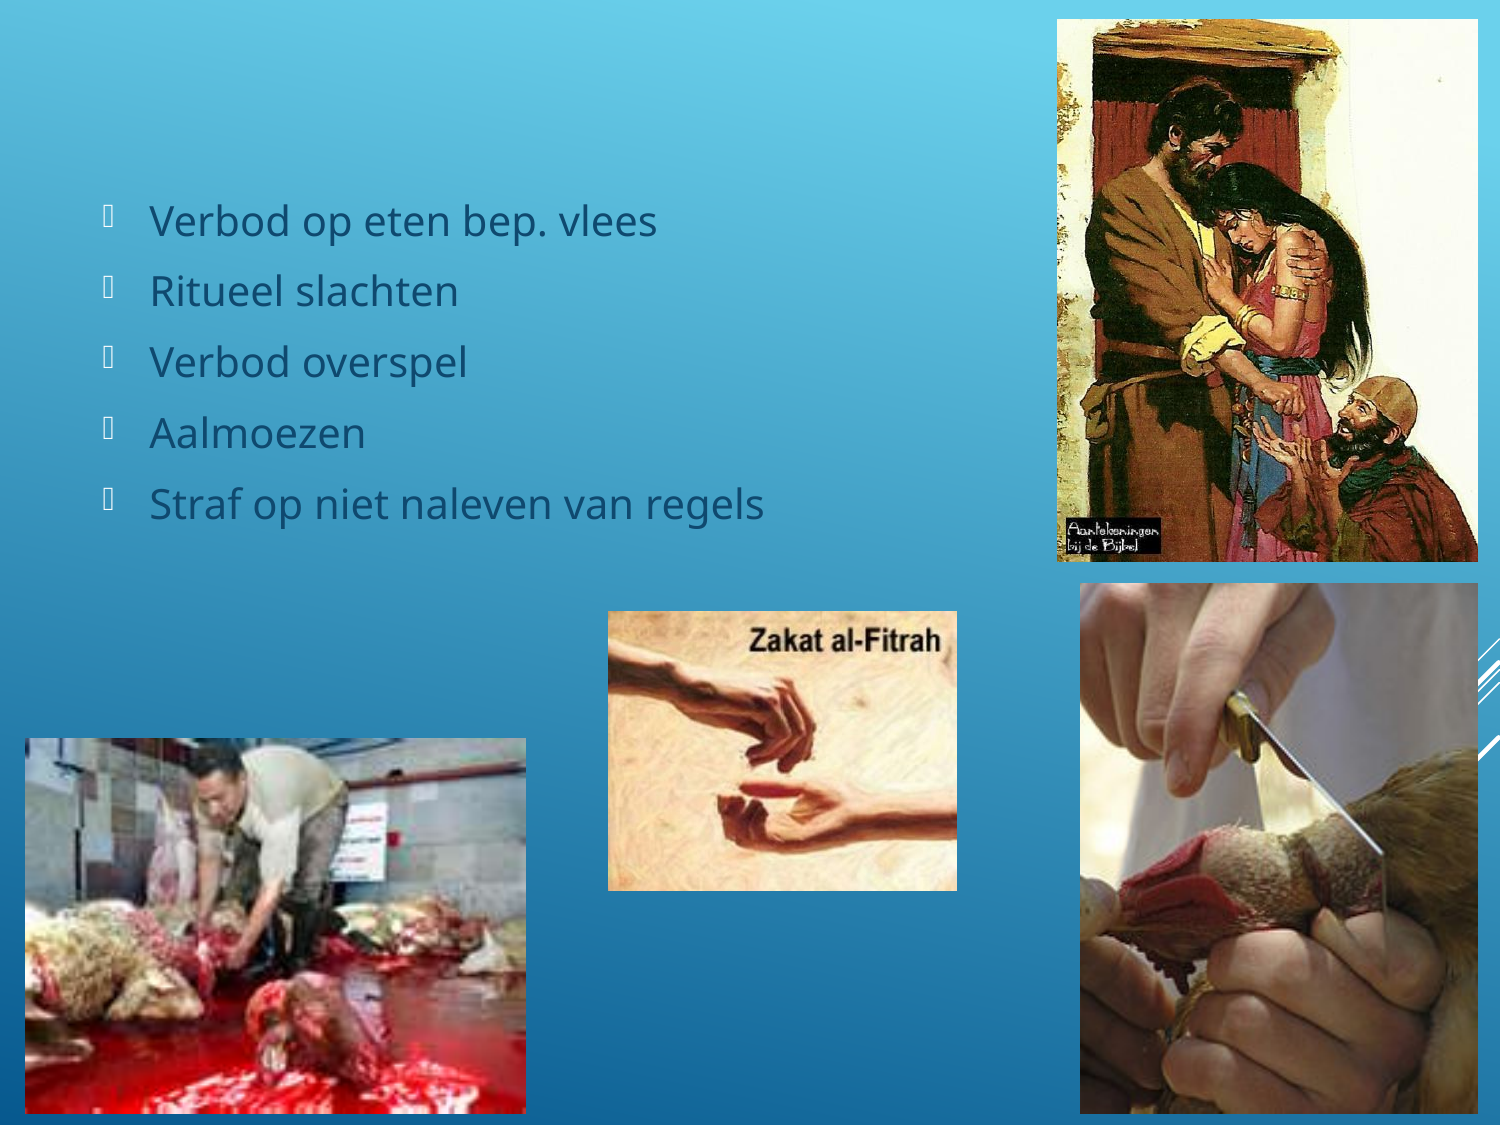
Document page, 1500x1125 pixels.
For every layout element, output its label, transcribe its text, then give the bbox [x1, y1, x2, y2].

title Wetten [526, 737, 1080, 988]
picture [1056, 18, 1479, 563]
picture [25, 737, 526, 1114]
picture [1080, 582, 1479, 1114]
list Verbod op eten bep. vlees Ritueel slachten Verbod overspel Aalmoezen Straf op niet naleven van regels [87, 87, 1163, 706]
picture [608, 611, 957, 891]
